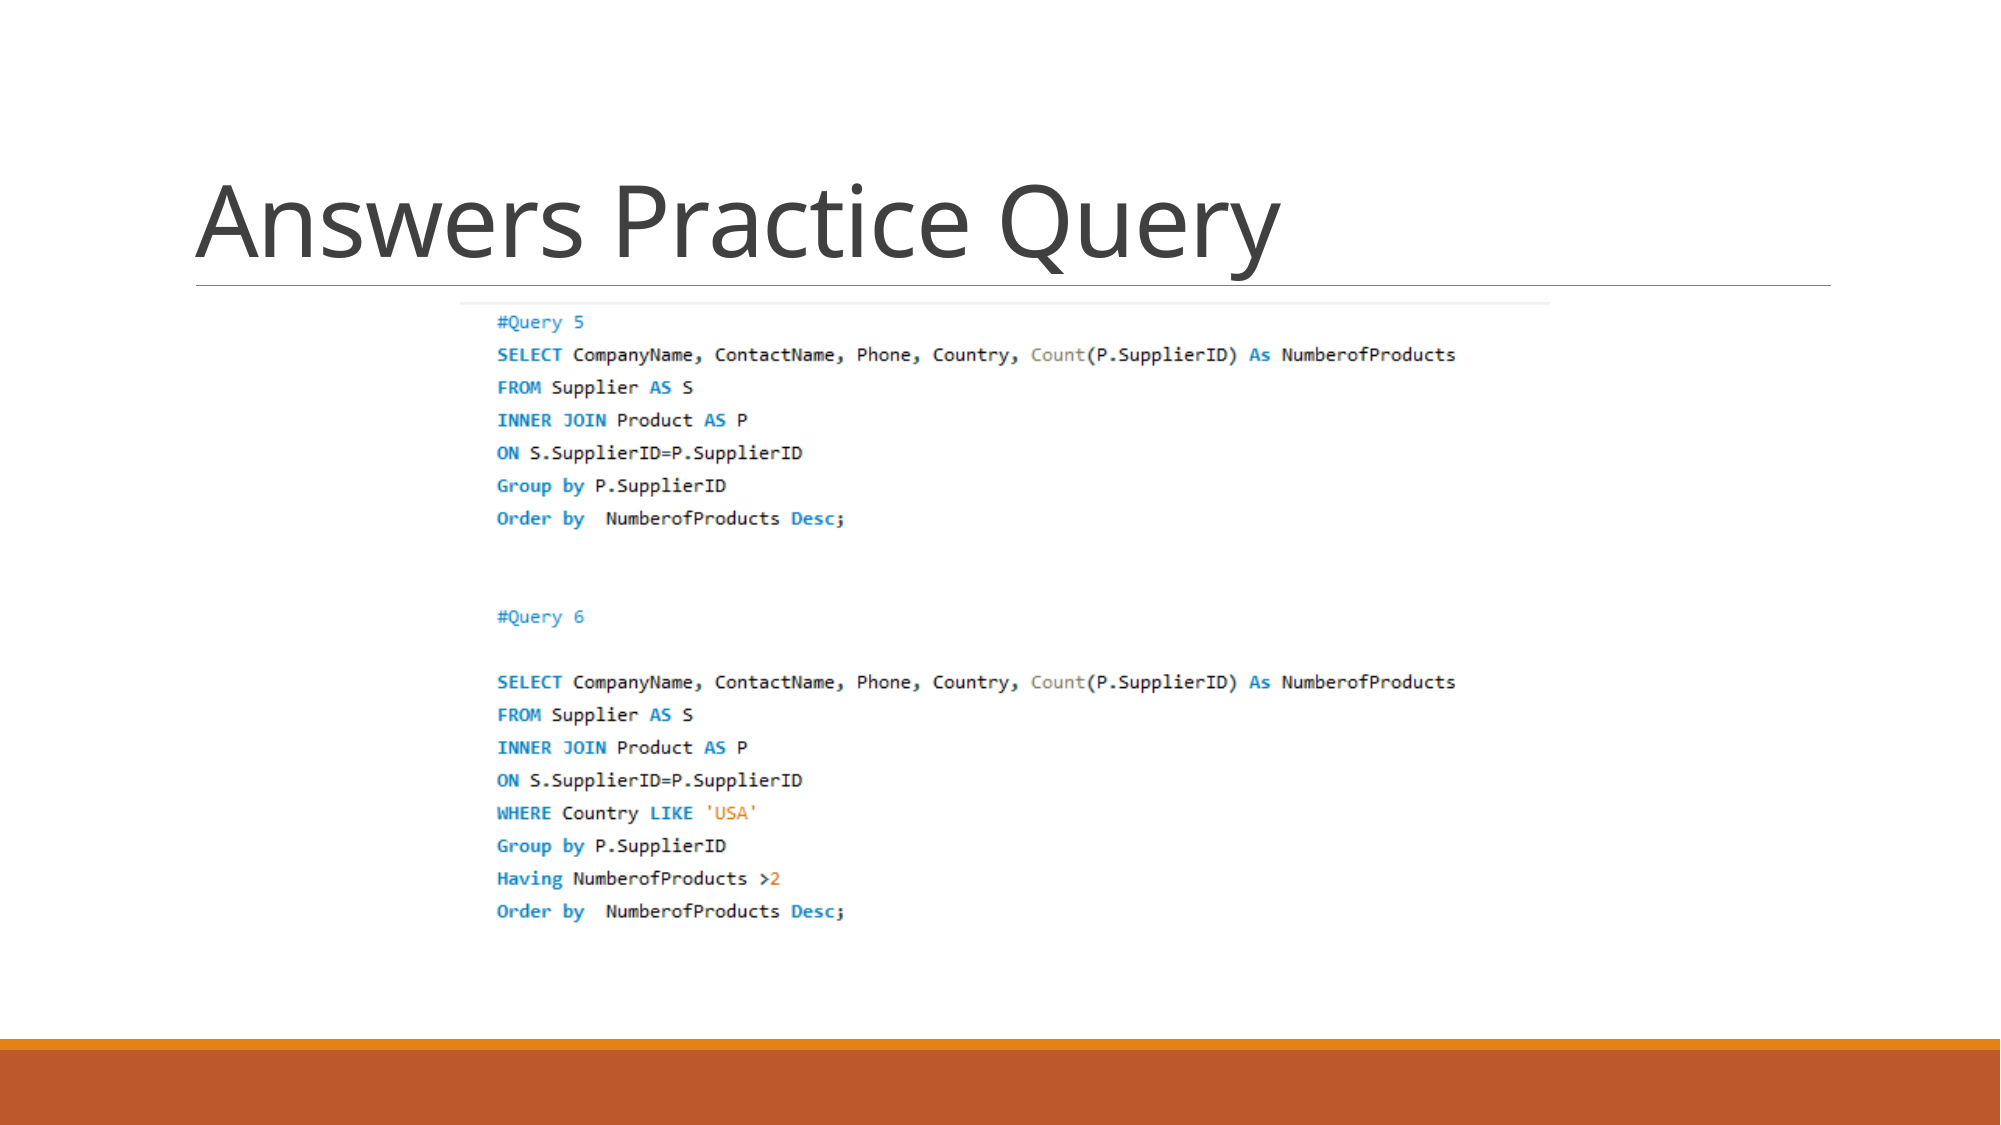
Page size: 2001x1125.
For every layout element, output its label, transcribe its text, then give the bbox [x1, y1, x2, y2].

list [459, 302, 1551, 964]
title Answers Practice Query [180, 47, 1830, 285]
